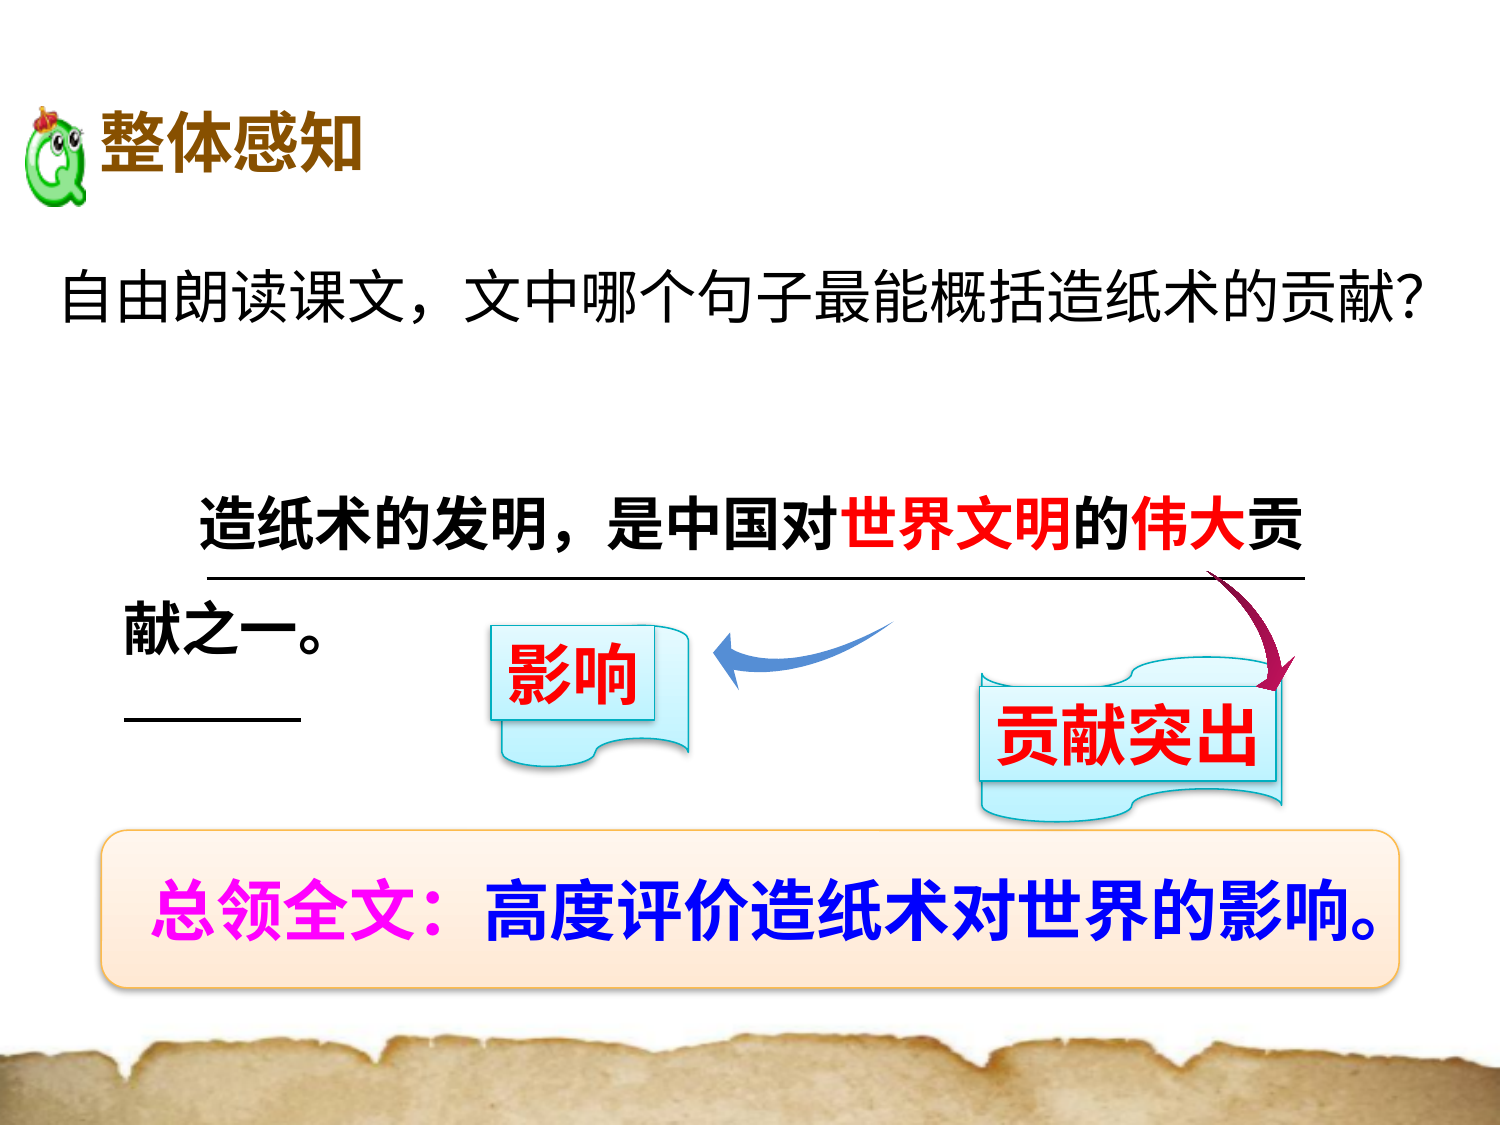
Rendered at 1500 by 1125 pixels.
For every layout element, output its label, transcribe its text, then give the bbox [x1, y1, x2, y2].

text_box [1286, 656, 1295, 672]
text_box 造纸术的发明，是中国对世界文明的伟大贡献之一。 [112, 446, 1341, 668]
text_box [977, 656, 1282, 823]
text_box [1225, 587, 1279, 655]
picture [25, 106, 86, 207]
text_box 整体感知 [88, 95, 441, 187]
text_box 总领全文：高度评价造纸术对世界的影响。 [100, 829, 1400, 989]
text_box [712, 621, 894, 691]
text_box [489, 625, 689, 767]
picture [0, 987, 1500, 1125]
text_box 自由朗读课文，文中哪个句子最能概括造纸术的贡献？ [41, 231, 1446, 429]
